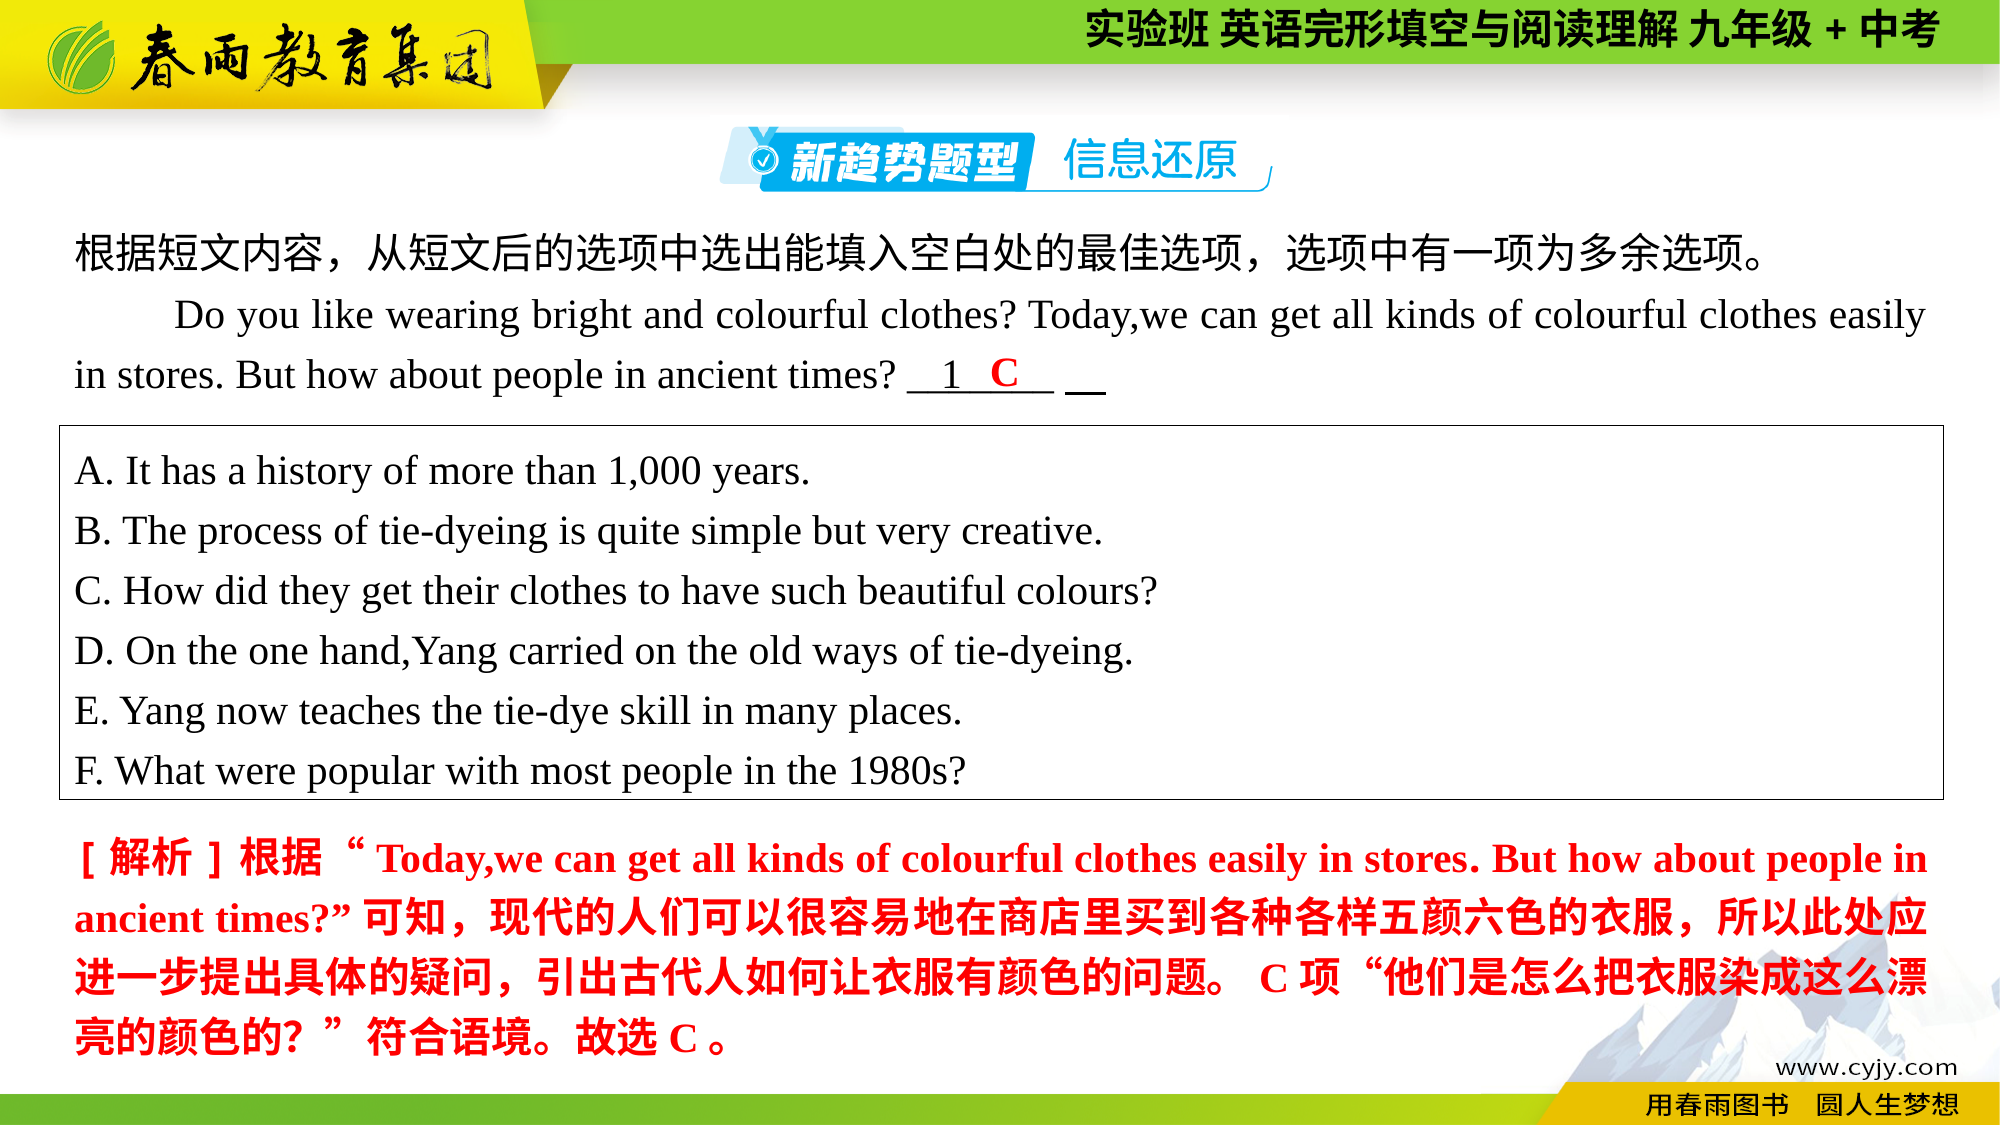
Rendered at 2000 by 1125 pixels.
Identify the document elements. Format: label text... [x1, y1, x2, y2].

text_box 1 [926, 329, 978, 405]
text_box C [974, 327, 1035, 403]
list 根据短文内容，从短文后的选项中选出能填入空白处的最佳选项，选项中有一项为多余选项。 Do you like wearing bright and colourful clothes? Today,we can get all kinds of colourful clothes easily in stores. But how about people in ancient times? _______ [59, 209, 1944, 407]
text_box A. It has a history of more than 1,000 years. B. The process of tie-dyeing is quite simple but very creative. C. How did they get their clothes to have such beautiful colours? D. On the one hand,Yang carried on the old ways of tie-dyeing. E. Yang now teaches the tie-dye skill in many places. F. What were popular with most people in the 1980s? [59, 425, 1944, 800]
text_box [解析]根据“Today,we can get all kinds of colourful clothes easily in stores. But how about people in ancient times?”可知，现代的人们可以很容易地在商店里买到各种各样五颜六色的衣服，所以此处应进一步提出具体的疑问，引出古代人如何让衣服有颜色的问题。C项“他们是怎么把衣服染成这么漂亮的颜色的？”符合语境。故选C。 [59, 812, 1944, 1068]
picture [0, 0, 2000, 1125]
